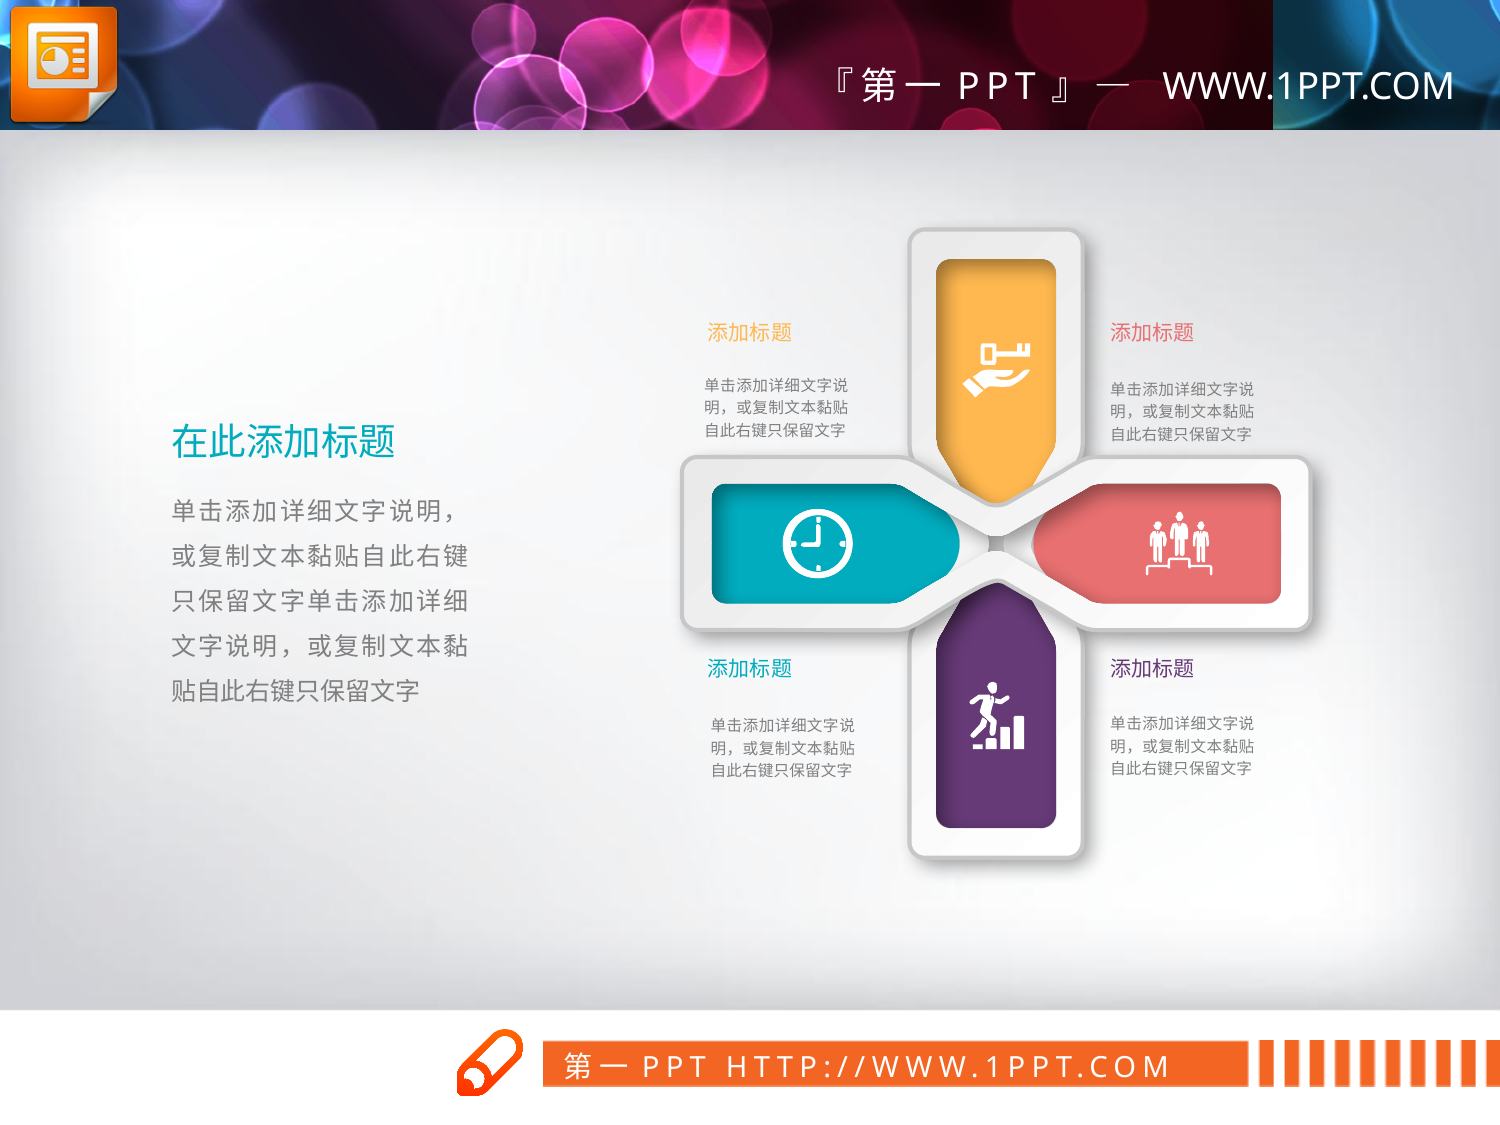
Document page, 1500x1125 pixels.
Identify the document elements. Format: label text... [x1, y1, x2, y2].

text_box 单击添加详细文字说明，或复制文本黏贴自此右键只保留文字 [689, 364, 864, 447]
text_box 单击添加详细文字说明，或复制文本黏贴自此右键只保留文字 [695, 704, 870, 788]
text_box 添加标题 [692, 311, 853, 352]
text_box 添加标题 [1095, 311, 1255, 352]
text_box 单击添加详细文字说明，或复制文本黏贴自此右键只保留文字单击添加详细文字说明，或复制文本黏贴自此右键只保留文字 [156, 473, 485, 758]
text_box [909, 639, 1084, 858]
text_box 在此添加标题 [156, 410, 487, 471]
picture [0, 0, 1500, 1012]
text_box 单击添加详细文字说明，或复制文本黏贴自此右键只保留文字 [1095, 368, 1270, 451]
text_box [909, 229, 1084, 455]
picture [543, 1040, 1500, 1087]
text_box 添加标题 [692, 648, 853, 689]
text_box 单击添加详细文字说明，或复制文本黏贴自此右键只保留文字 [1095, 702, 1270, 786]
text_box 添加标题 [1095, 648, 1255, 689]
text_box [681, 456, 1311, 631]
